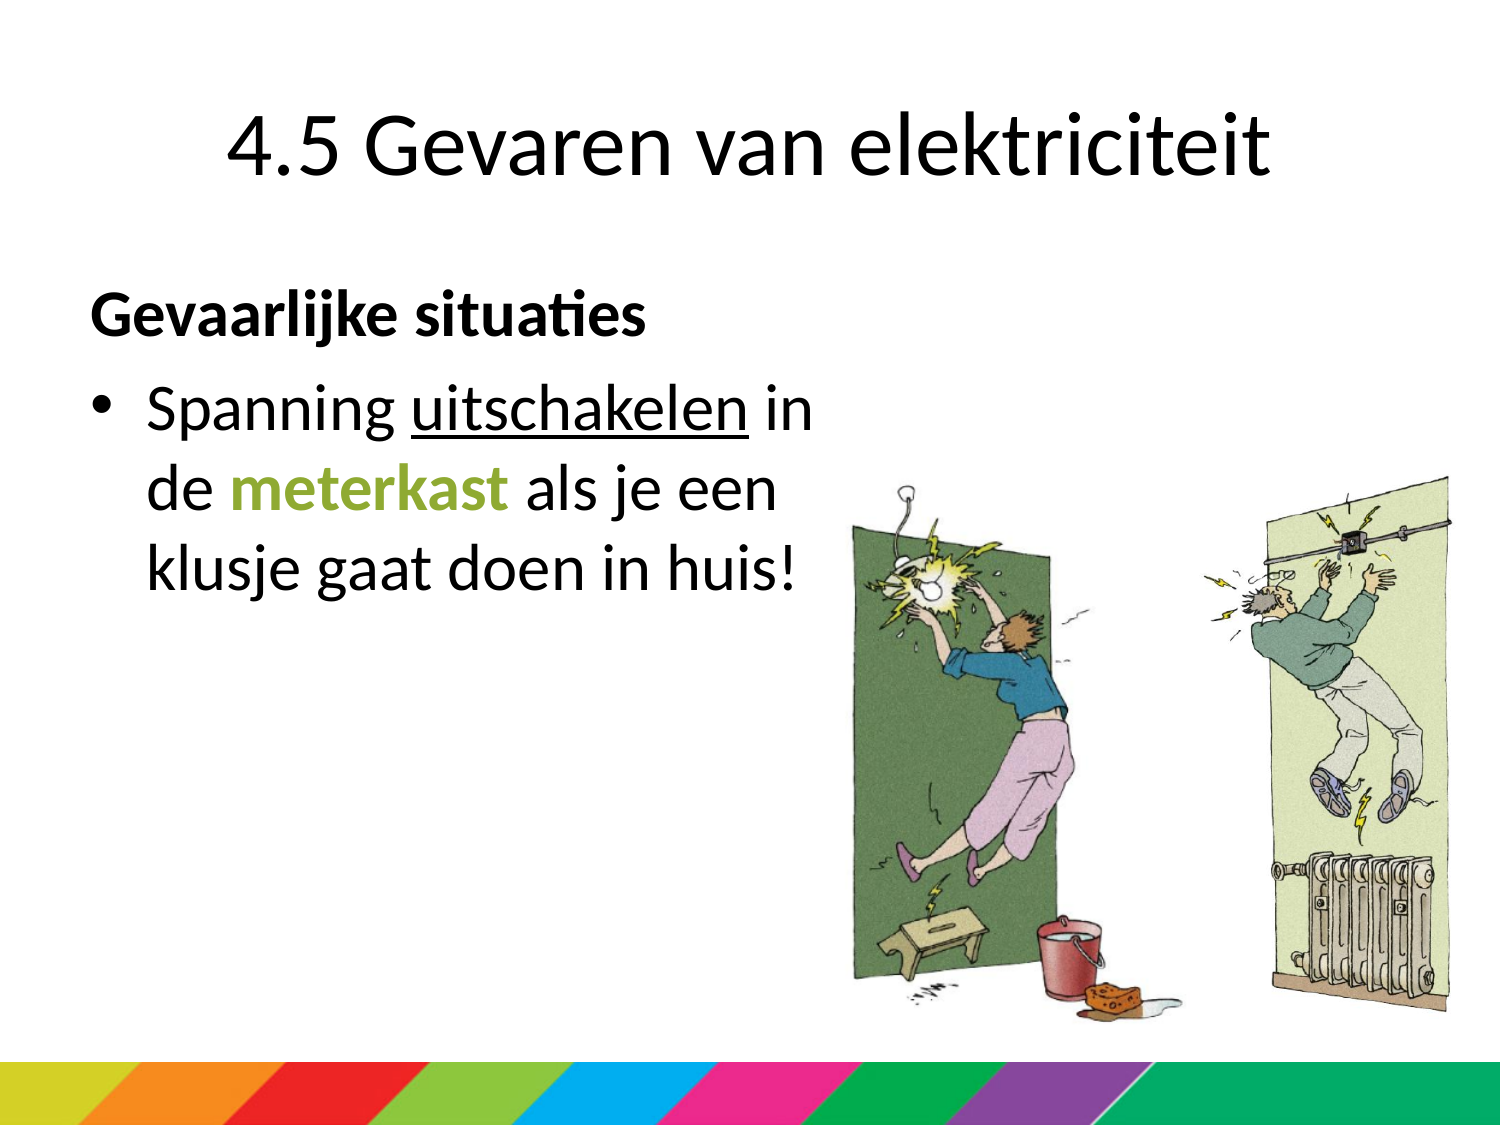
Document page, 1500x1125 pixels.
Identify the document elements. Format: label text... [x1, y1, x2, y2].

picture [656, 1062, 1500, 1125]
list Gevaarlijke situaties Spanning uitschakelen in de meterkast als je een klusje gaat doen in huis! [75, 262, 1425, 1005]
title 4.5 Gevaren van elektriciteit [75, 45, 1425, 233]
picture [825, 458, 1471, 1034]
picture [0, 1062, 574, 1125]
